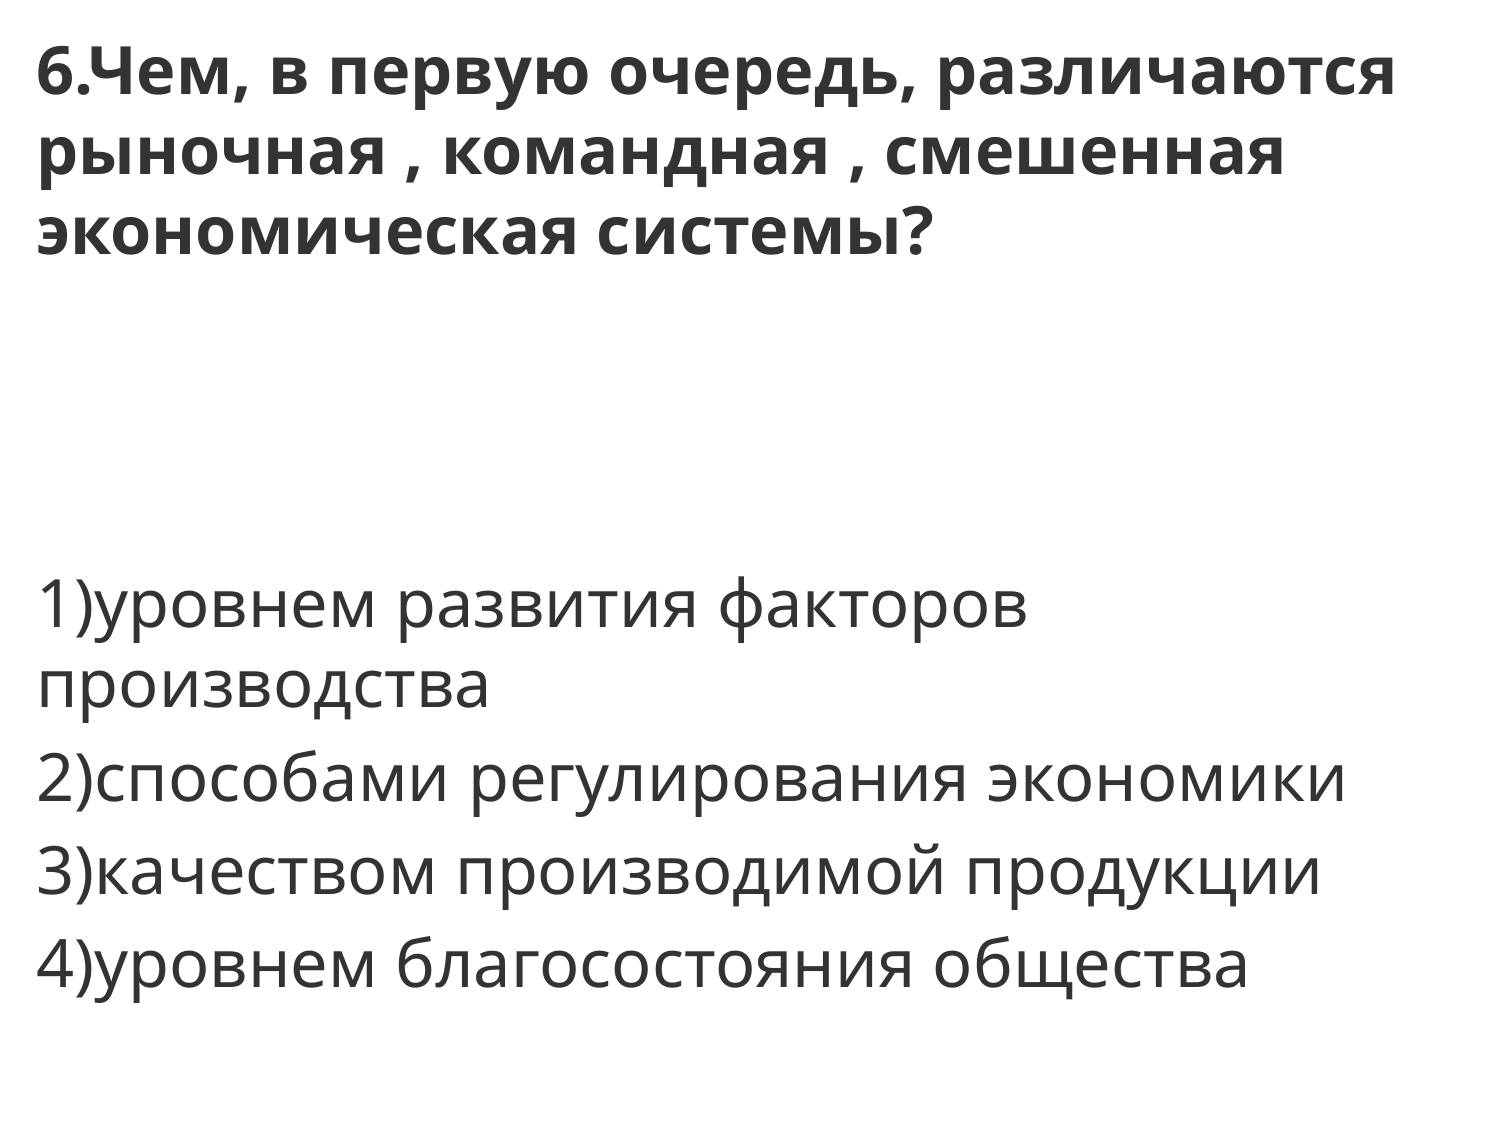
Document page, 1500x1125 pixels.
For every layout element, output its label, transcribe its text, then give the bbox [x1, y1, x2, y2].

list 6.Чем, в первую очередь, различаются рыночная , командная , смешенная экономическая системы? 1)уровнем развития факторов производства 2)способами регулирования экономики 3)качеством производимой продукции 4)уровнем благосостояния общества [21, 20, 1459, 1094]
